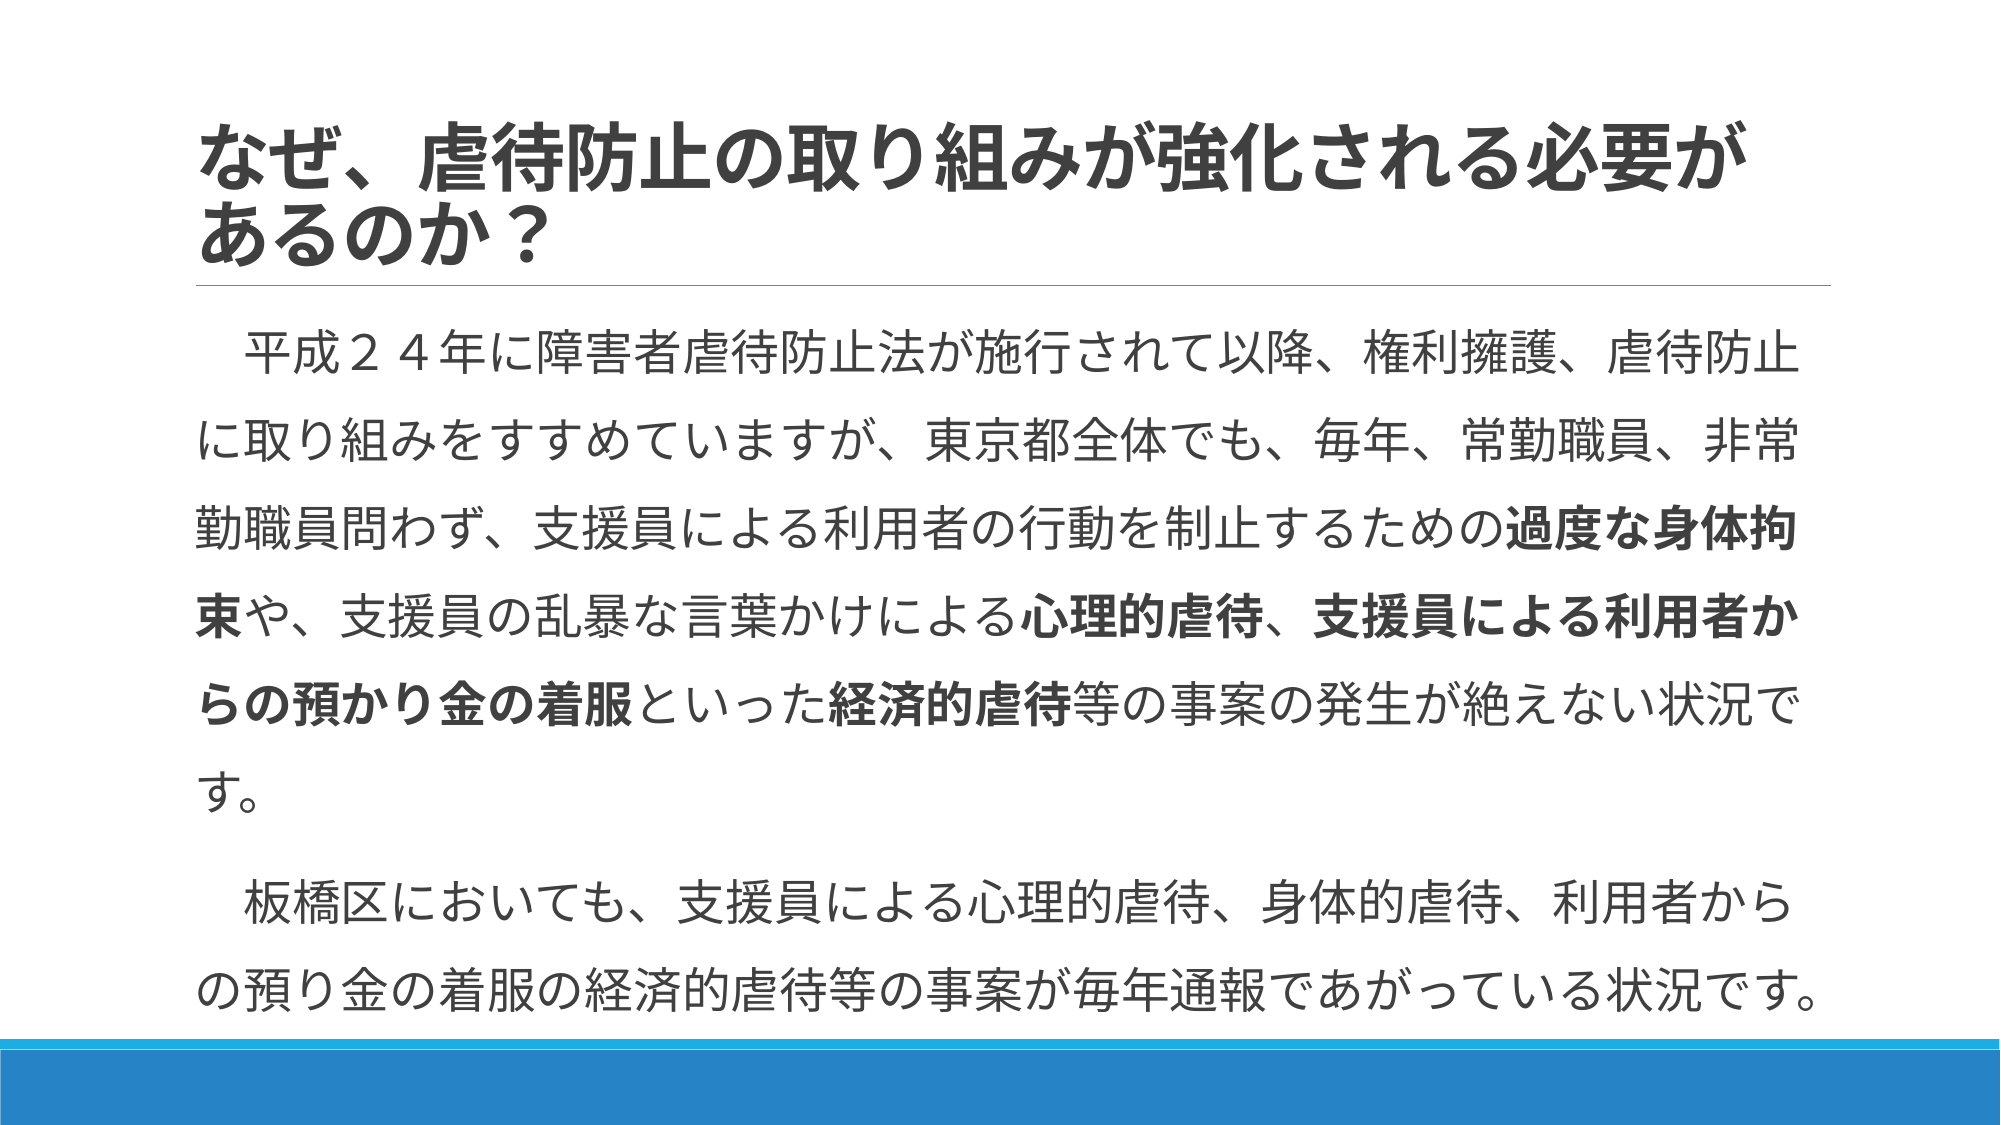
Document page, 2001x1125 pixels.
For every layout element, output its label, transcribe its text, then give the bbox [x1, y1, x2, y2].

list 平成２４年に障害者虐待防止法が施行されて以降、権利擁護、虐待防止に取り組みをすすめていますが、東京都全体でも、毎年、常勤職員、非常勤職員問わず、支援員による利用者の行動を制止するための過度な身体拘束や、支援員の乱暴な言葉かけによる心理的虐待、支援員による利用者からの預かり金の着服といった経済的虐待等の事案の発生が絶えない状況です。 板橋区においても、支援員による心理的虐待、身体的虐待、利用者からの預り金の着服の経済的虐待等の事案が毎年通報であがっている状況です。 [180, 285, 1830, 1068]
title なぜ、虐待防止の取り組みが強化される必要があるのか？ [180, 47, 1830, 285]
